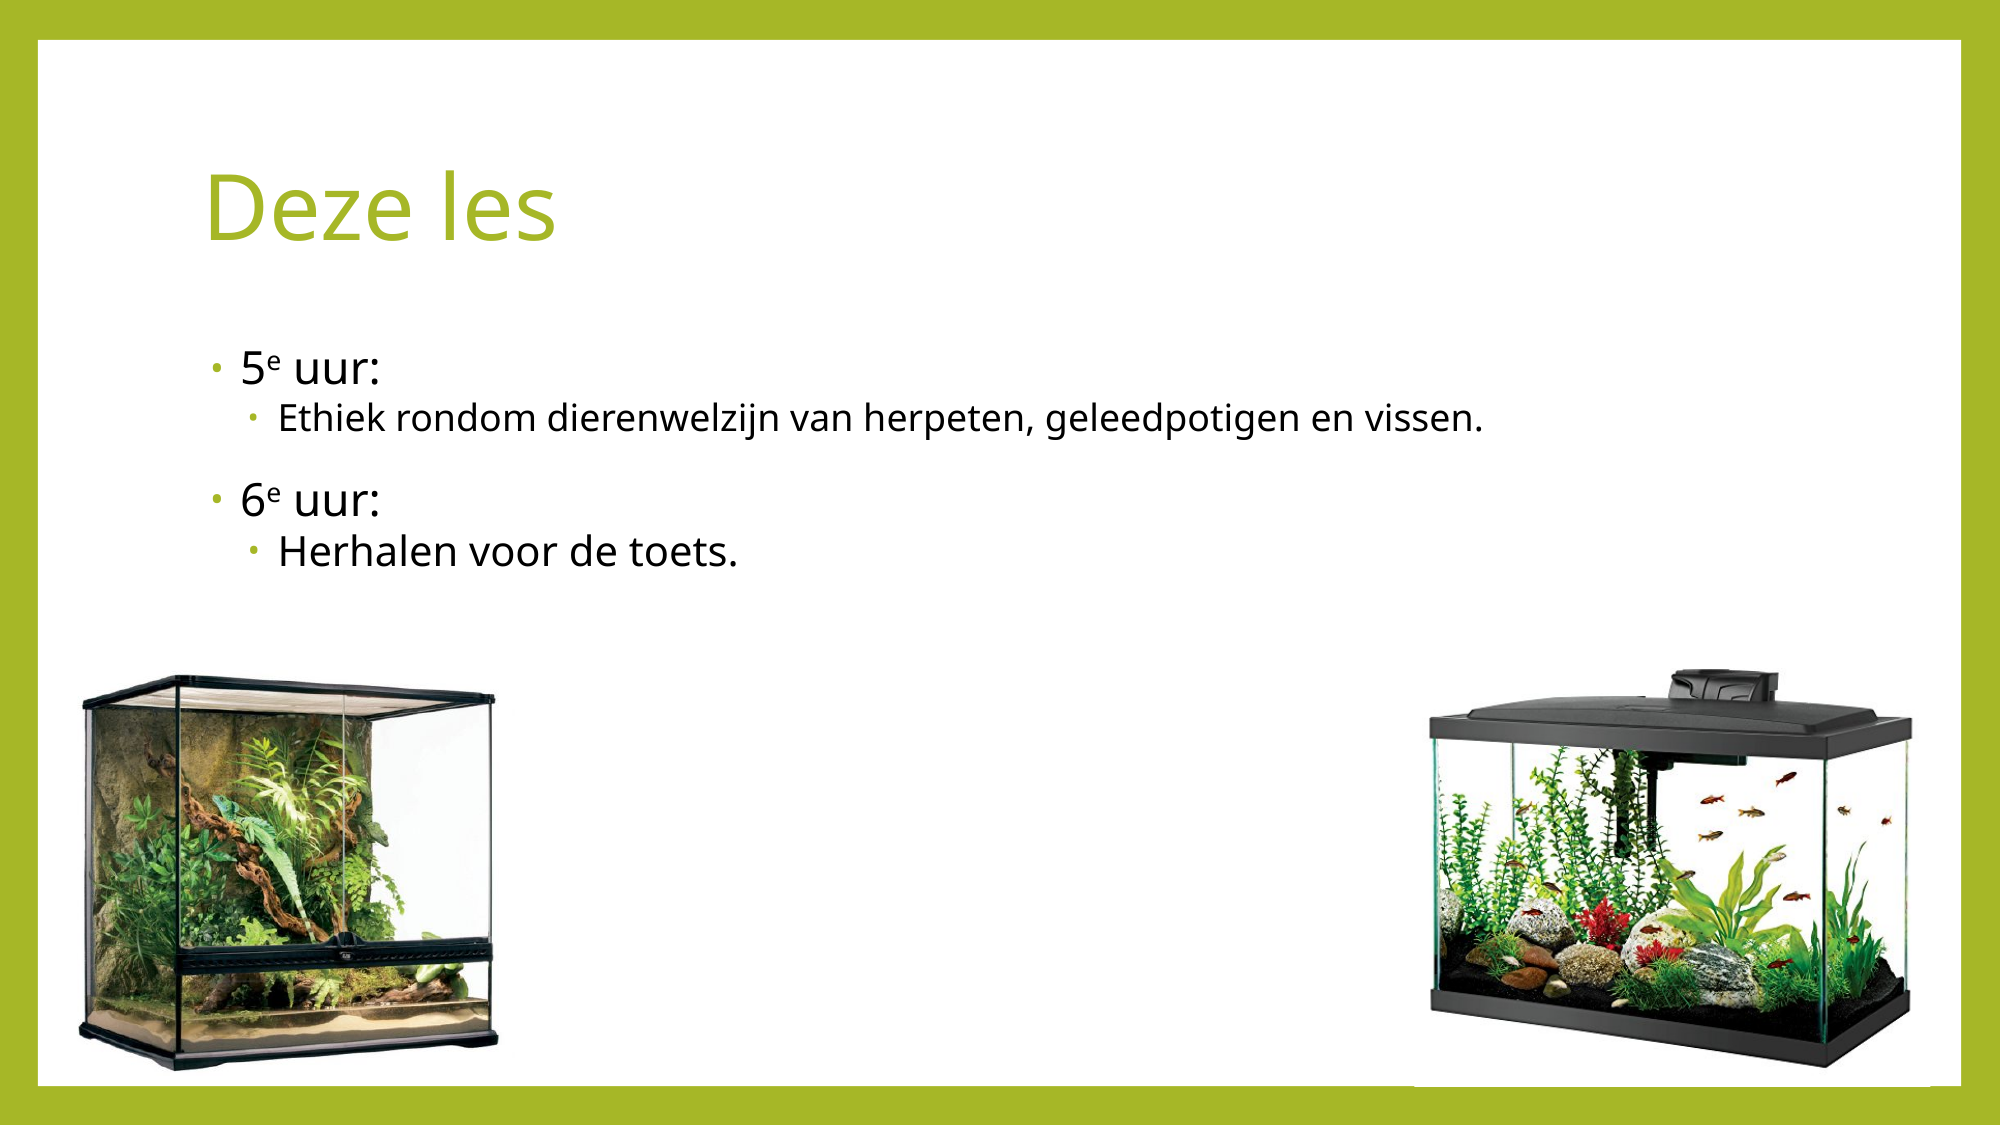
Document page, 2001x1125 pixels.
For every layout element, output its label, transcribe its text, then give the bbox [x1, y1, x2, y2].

list 5e uur: Ethiek rondom dierenwelzijn van herpeten, geleedpotigen en vissen. 6e uur: Herhalen voor de toets. [187, 337, 1808, 1000]
title Deze les [187, 99, 1808, 323]
picture [63, 643, 515, 1077]
picture [1413, 643, 1931, 1087]
